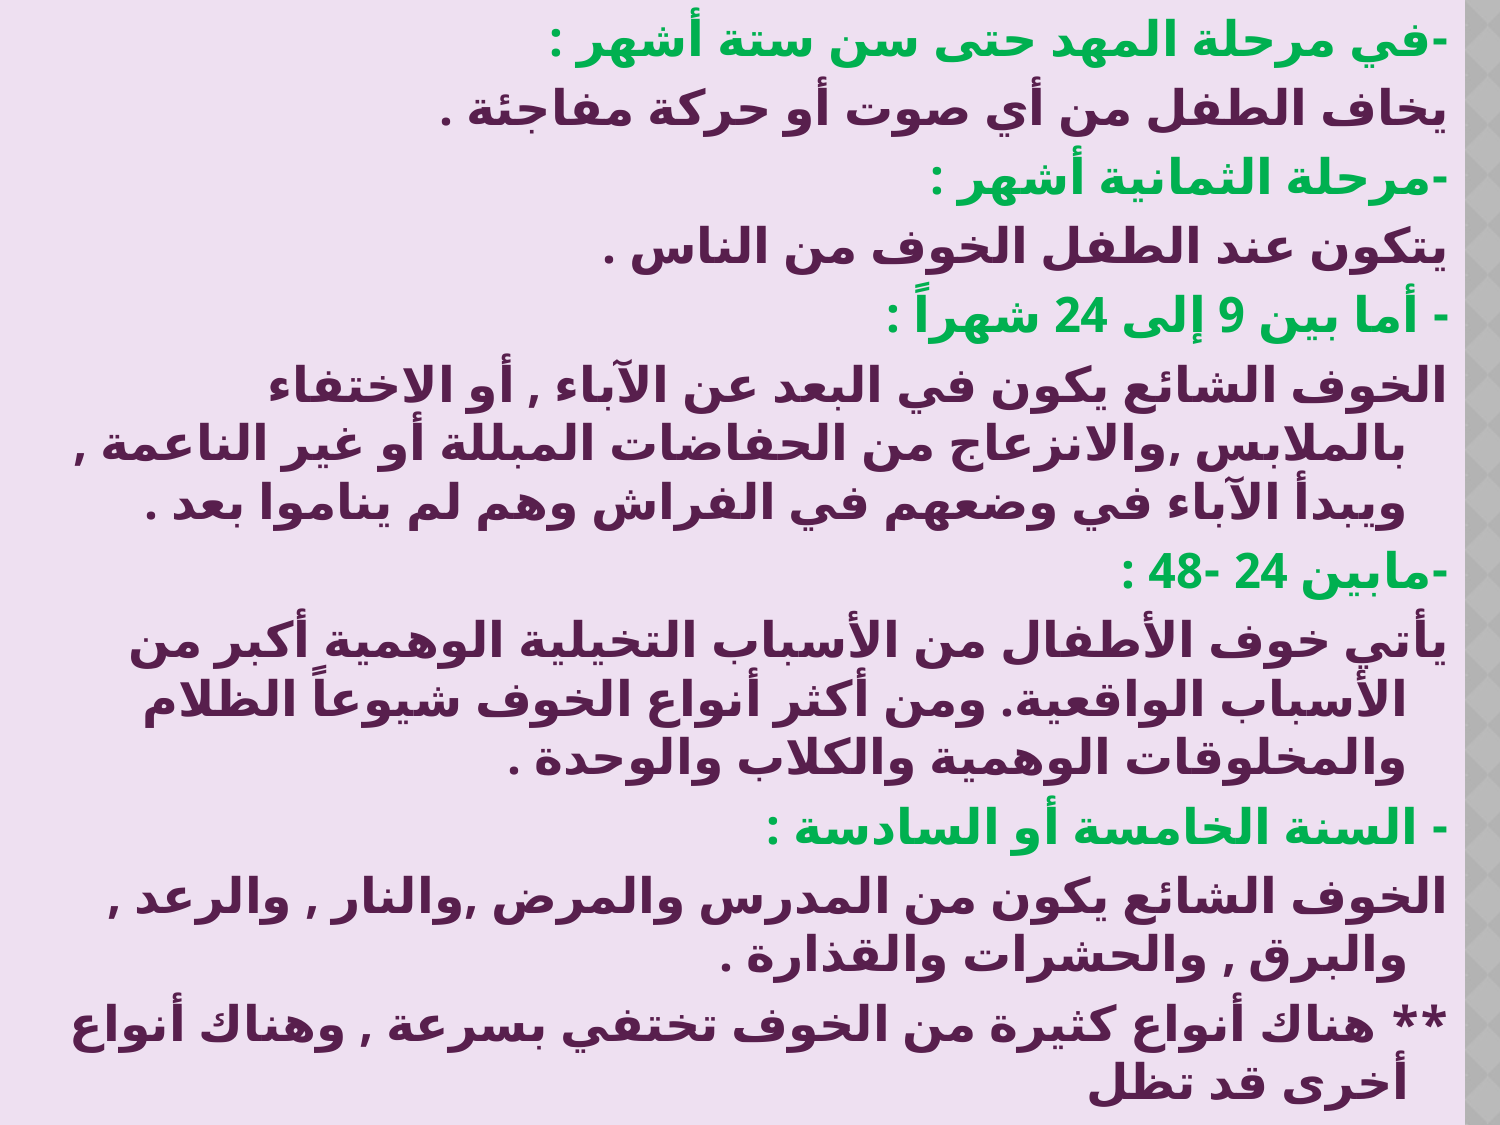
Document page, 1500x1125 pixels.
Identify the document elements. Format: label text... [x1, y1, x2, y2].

list -في مرحلة المهد حتى سن ستة أشهر : يخاف الطفل من أي صوت أو حركة مفاجئة . -مرحلة الثمانية أشهر : يتكون عند الطفل الخوف من الناس . - أما بين 9 إلى 24 شهراً : الخوف الشائع يكون في البعد عن الآباء , أو الاختفاء بالملابس ,والانزعاج من الحفاضات المبللة أو غير الناعمة , ويبدأ الآباء في وضعهم في الفراش وهم لم يناموا بعد . -مابين 24 -48 : يأتي خوف الأطفال من الأسباب التخيلية الوهمية أكبر من الأسباب الواقعية. ومن أكثر أنواع الخوف شيوعاً الظلام والمخلوقات الوهمية والكلاب والوحدة . - السنة الخامسة أو السادسة : الخوف الشائع يكون من المدرس والمرض ,والنار , والرعد , والبرق , والحشرات والقذارة . ** هناك أنواع كثيرة من الخوف تختفي بسرعة , وهناك أنواع أخرى قد تظل [0, 0, 1465, 1125]
